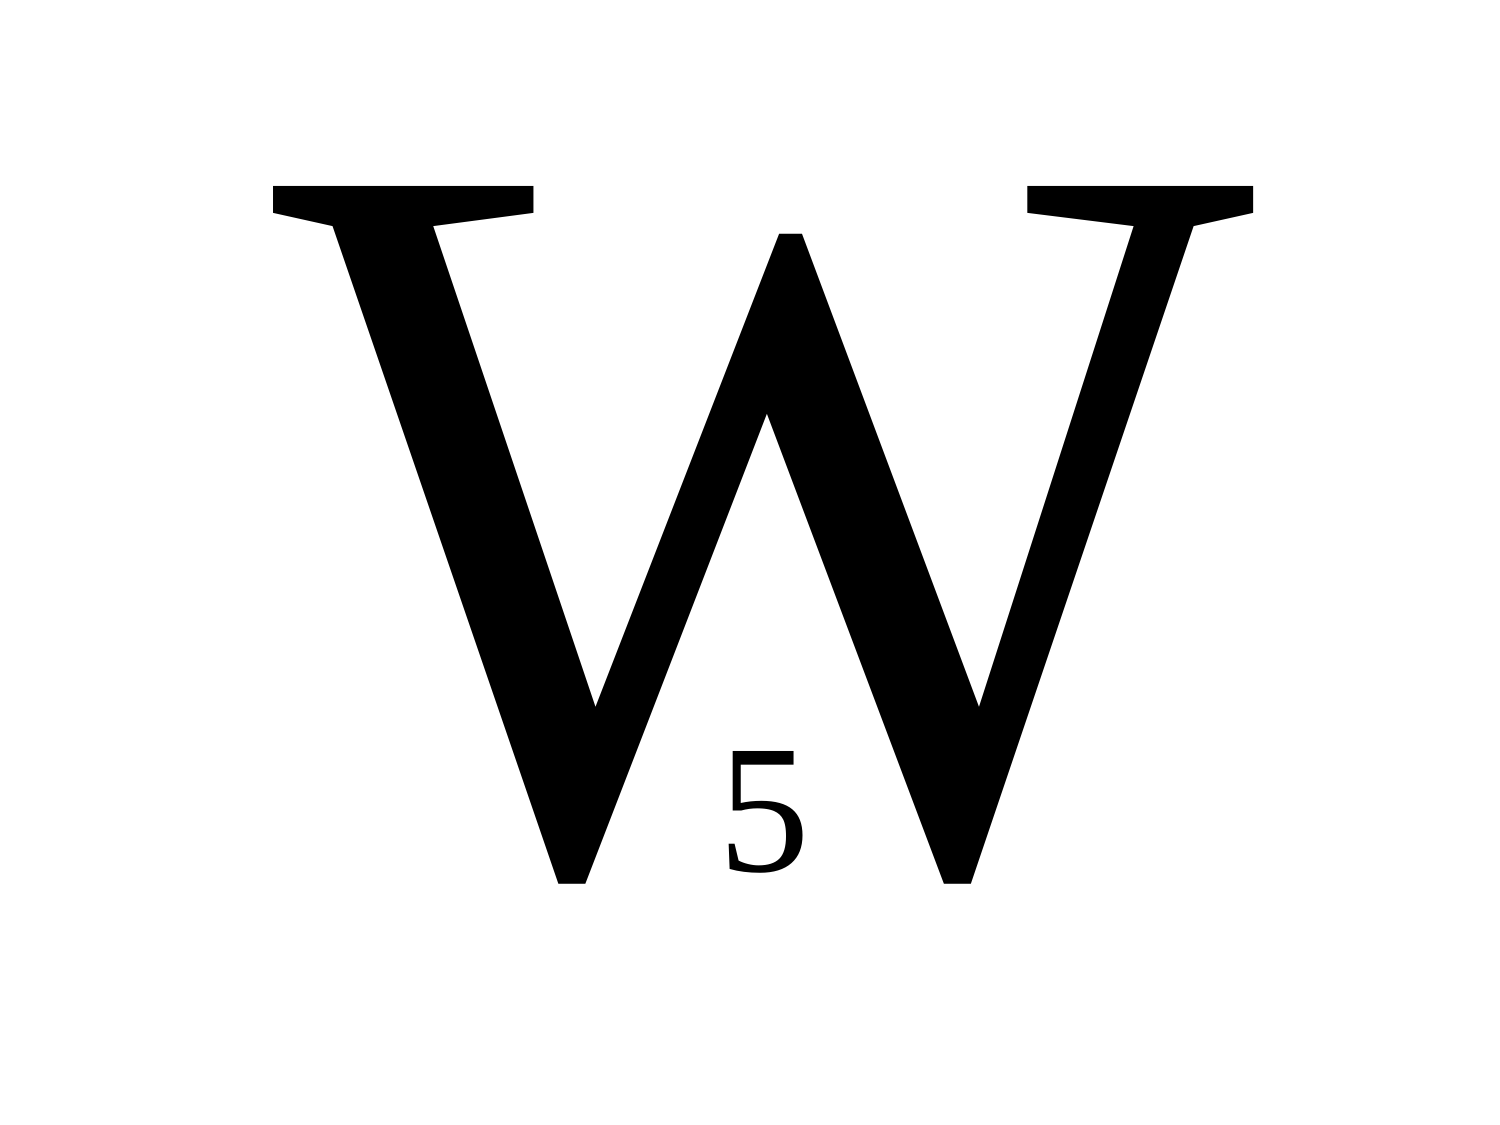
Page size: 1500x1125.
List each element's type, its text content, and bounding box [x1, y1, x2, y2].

text_box W [258, 0, 1314, 1085]
text_box 5 [703, 680, 825, 916]
